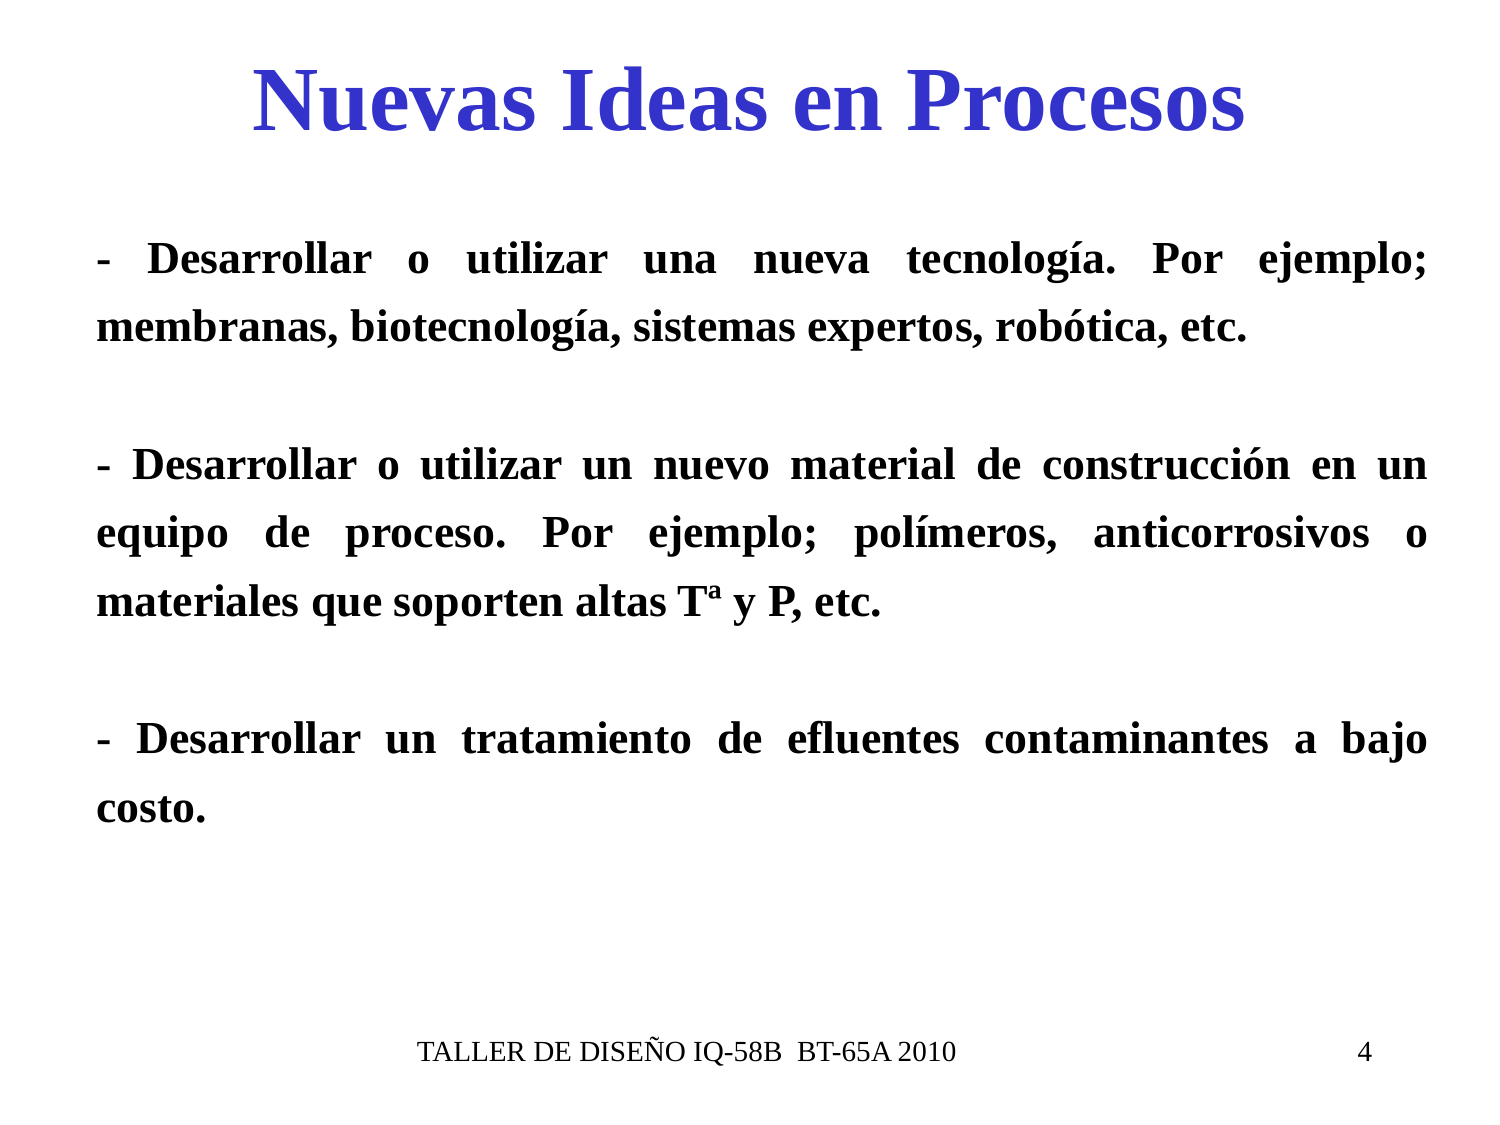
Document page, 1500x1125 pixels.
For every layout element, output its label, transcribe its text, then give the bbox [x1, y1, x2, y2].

footer TALLER DE DISEÑO IQ-58B BT-65A 2010 [386, 1024, 988, 1101]
slide_number 4 [1074, 1024, 1388, 1101]
text_box - Desarrollar o utilizar una nueva tecnología. Por ejemplo; membranas, biotecnología, sistemas expertos, robótica, etc. - Desarrollar o utilizar un nuevo material de construcción en un equipo de proceso. Por ejemplo; polímeros, anticorrosivos o materiales que soporten altas Tª y P, etc. - Desarrollar un tratamiento de efluentes contaminantes a bajo costo. [81, 269, 1445, 1045]
title Nuevas Ideas en Procesos [112, 0, 1388, 188]
